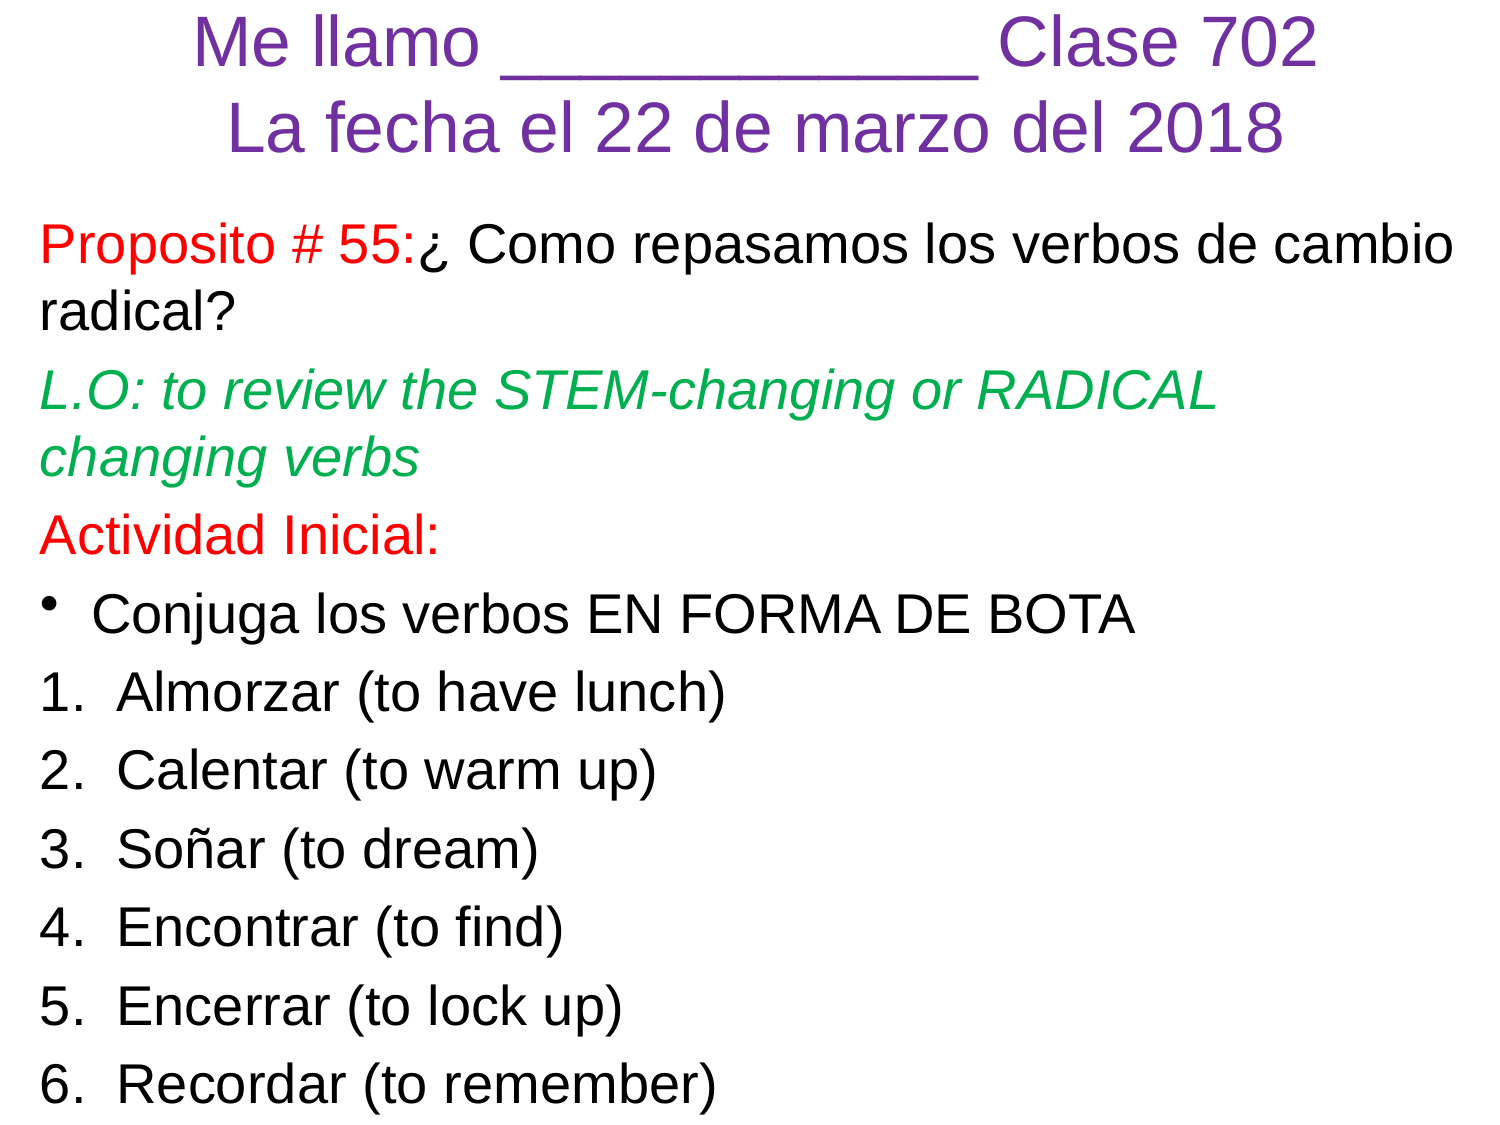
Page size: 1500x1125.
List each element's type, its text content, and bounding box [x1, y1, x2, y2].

list Proposito # 55:¿ Como repasamos los verbos de cambio radical? L.O: to review the STEM-changing or RADICAL changing verbs Actividad Inicial: Conjuga los verbos EN FORMA DE BOTA Almorzar (to have lunch) Calentar (to warm up) Soñar (to dream) Encontrar (to find) Encerrar (to lock up) Recordar (to remember) [24, 200, 1475, 1125]
title Me llamo ____________ Clase 702 La fecha el 22 de marzo del 2018 [12, 0, 1500, 175]
